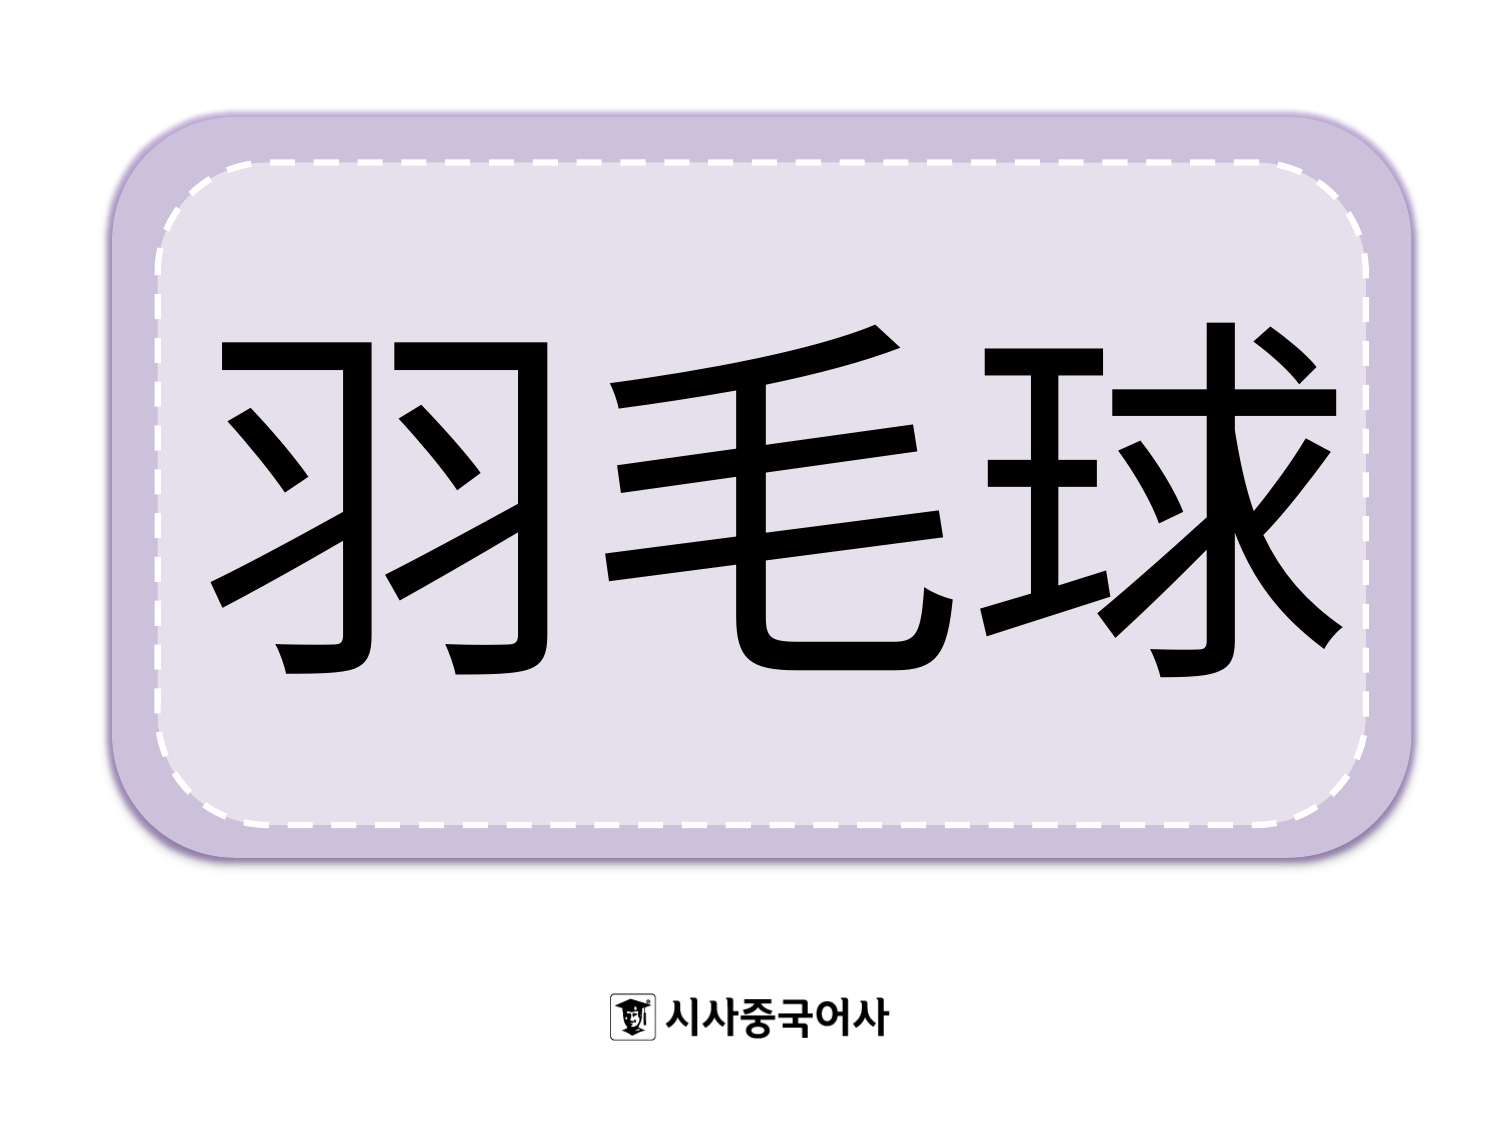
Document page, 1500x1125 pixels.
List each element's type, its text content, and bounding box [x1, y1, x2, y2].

text_box 羽毛球 [171, 160, 1380, 824]
picture [602, 987, 898, 1047]
